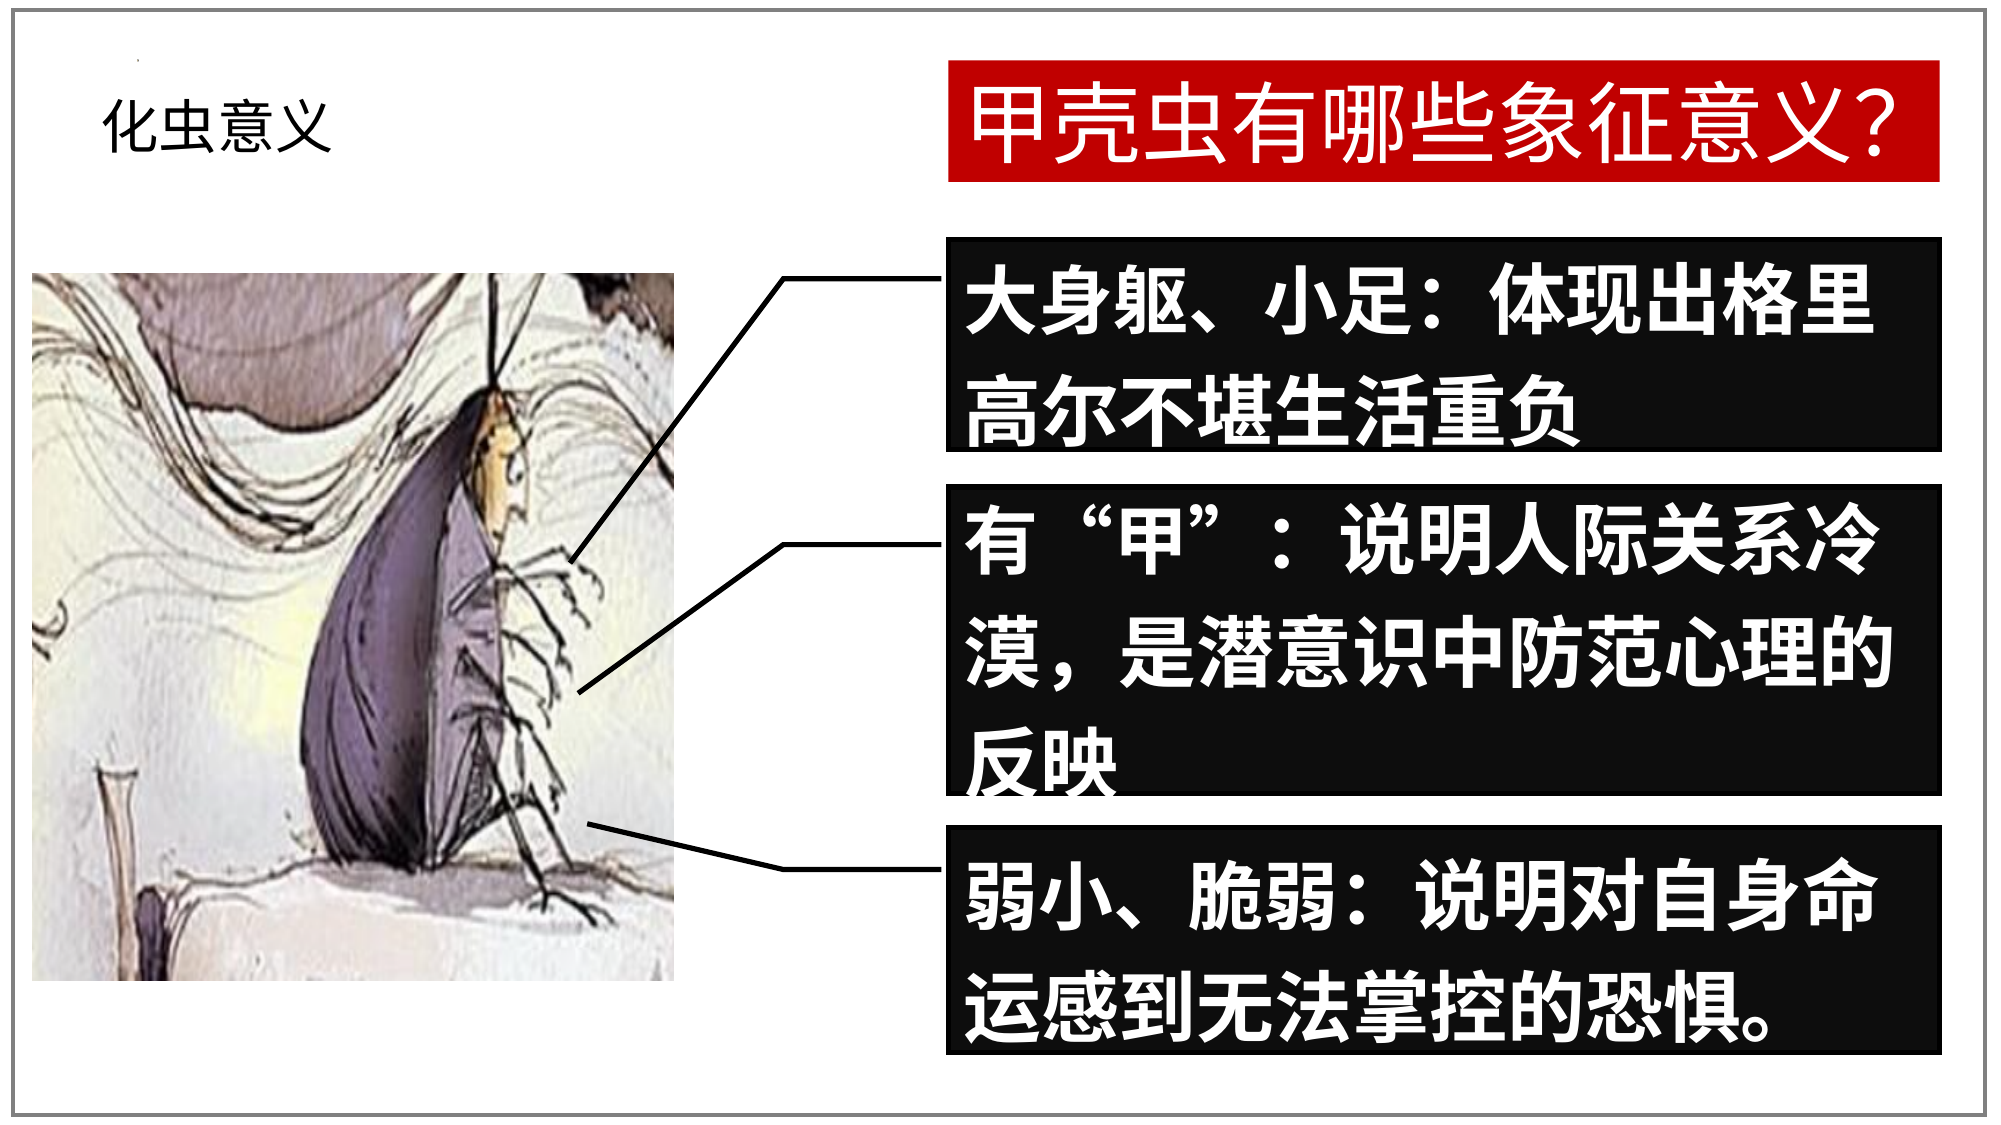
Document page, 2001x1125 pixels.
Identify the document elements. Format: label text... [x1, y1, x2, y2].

text_box 化虫意义 [85, 82, 352, 168]
picture [32, 273, 674, 981]
text_box [12, 9, 1986, 1116]
